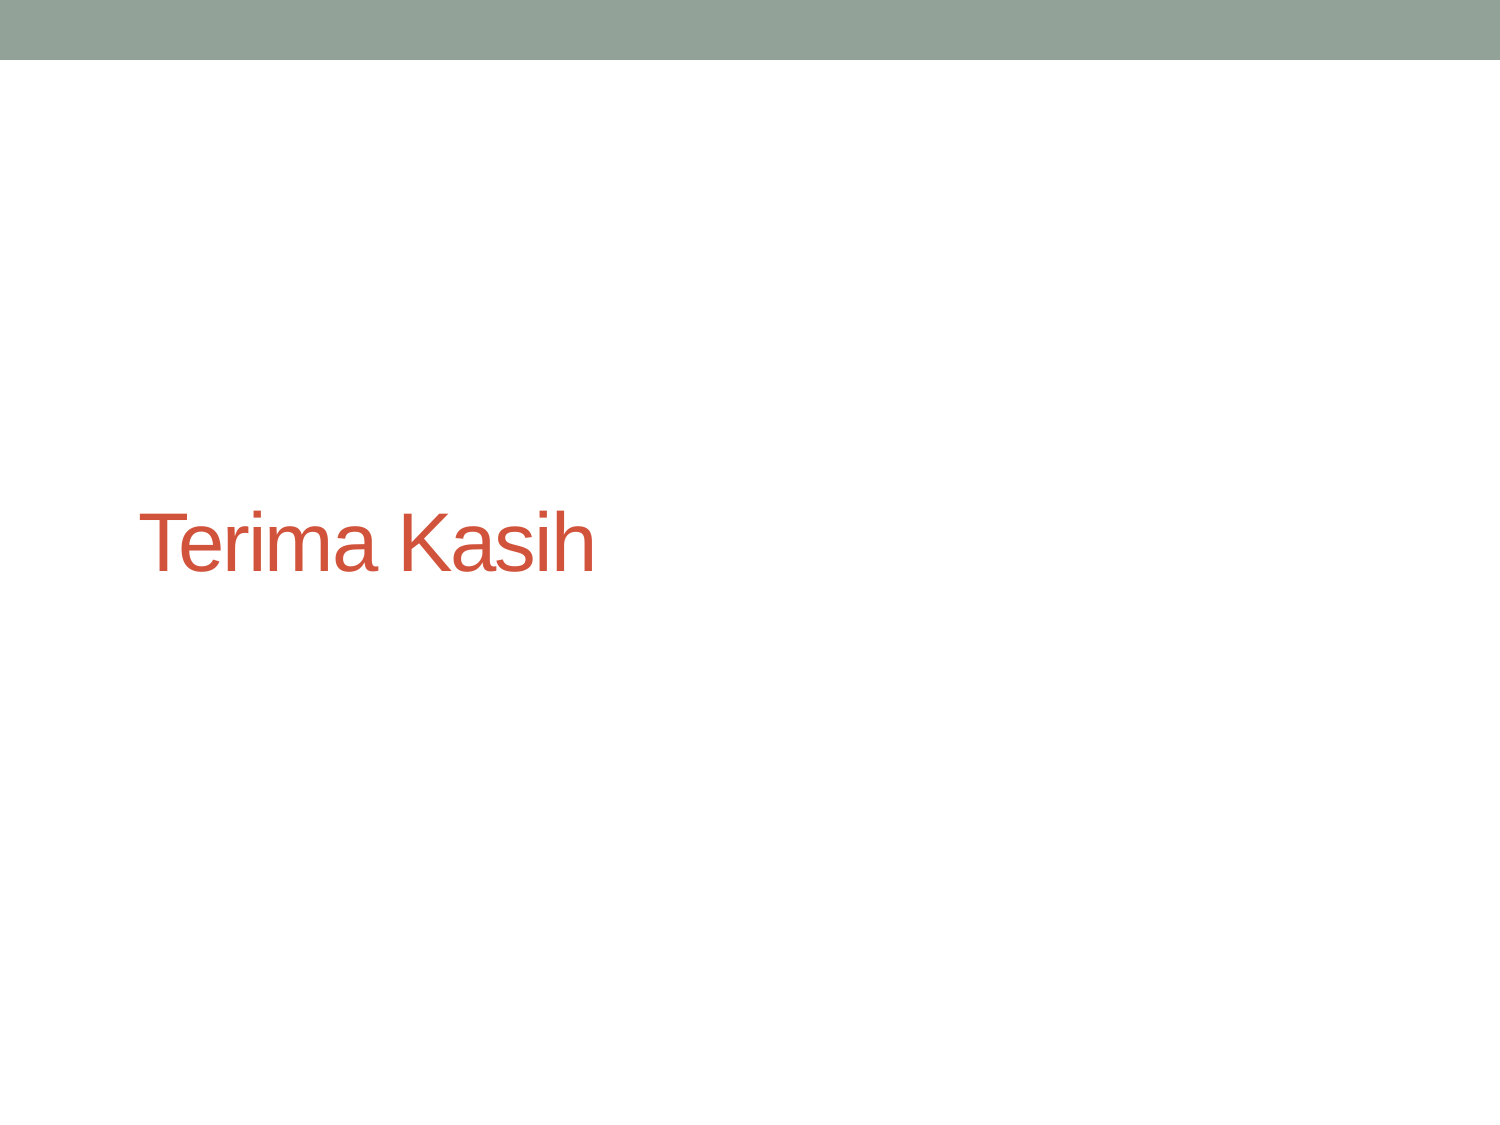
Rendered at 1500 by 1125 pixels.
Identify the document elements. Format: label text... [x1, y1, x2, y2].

title Terima Kasih [123, 444, 1474, 632]
